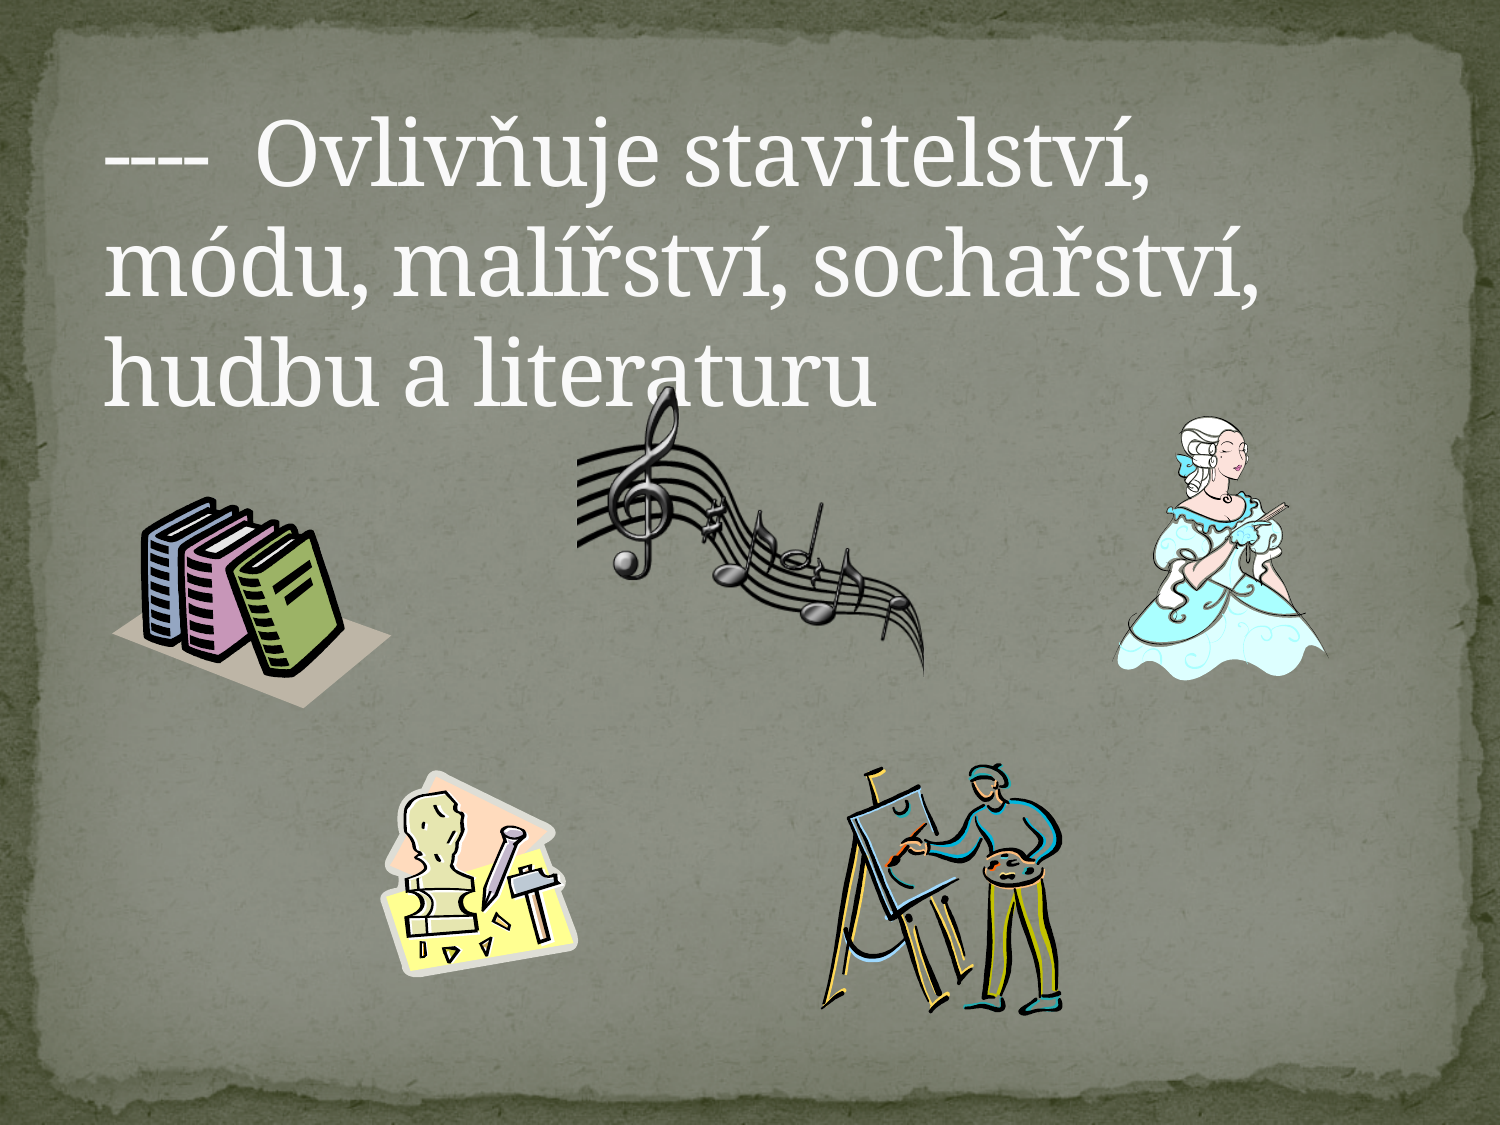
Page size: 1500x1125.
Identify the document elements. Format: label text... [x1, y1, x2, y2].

picture [572, 373, 927, 728]
title ---- Ovlivňuje stavitelství, módu, malířství, sochařství, hudbu a literaturu [88, 231, 1439, 432]
picture [820, 763, 1063, 1016]
picture [1112, 413, 1329, 689]
picture [114, 493, 396, 713]
picture [379, 769, 581, 980]
